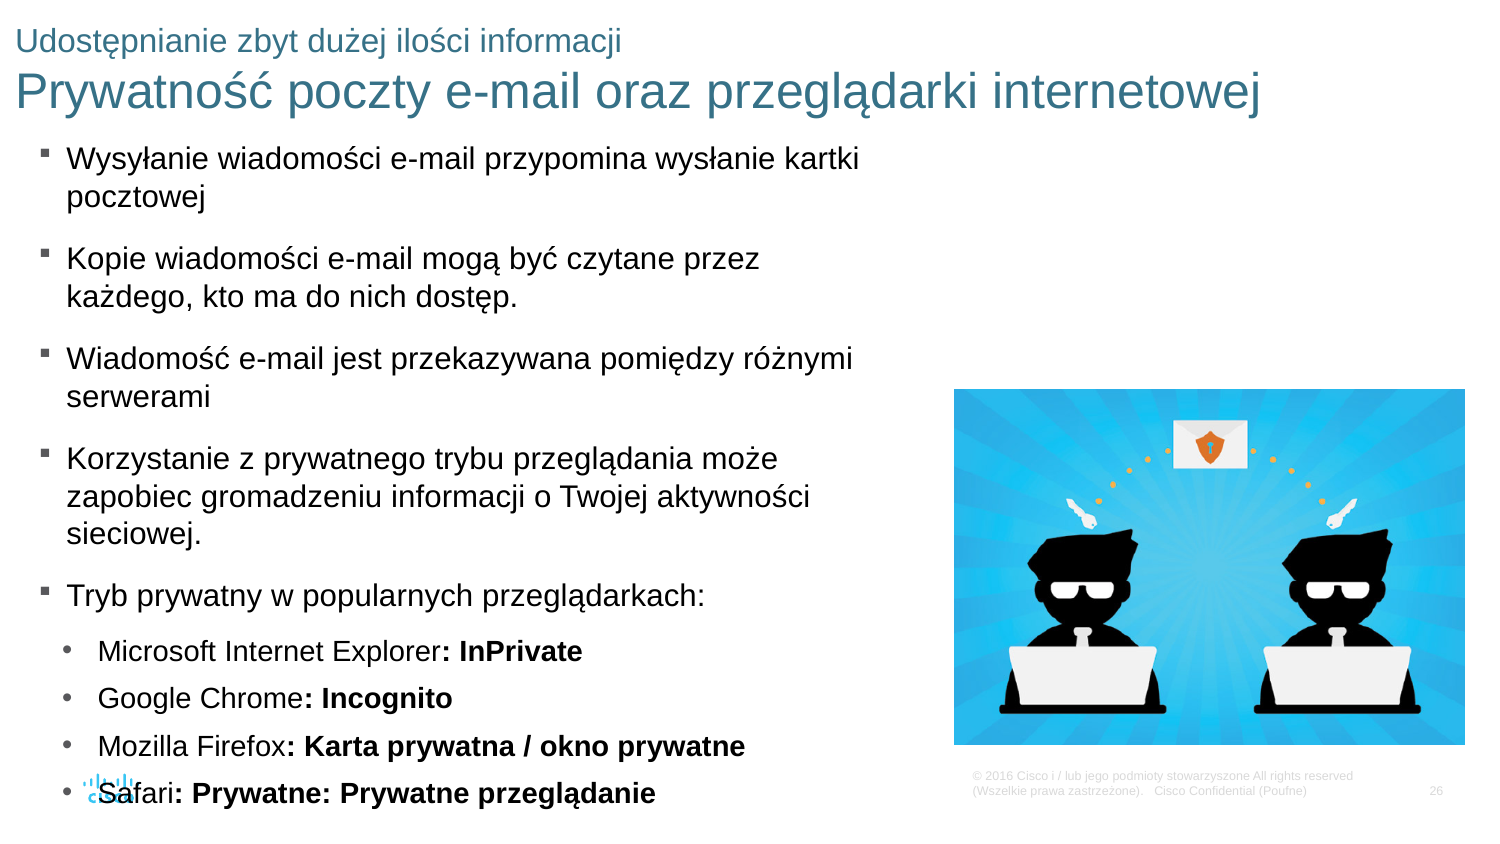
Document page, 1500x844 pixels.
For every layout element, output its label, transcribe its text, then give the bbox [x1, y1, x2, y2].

picture [954, 389, 1465, 746]
title Udostępnianie zbyt dużej ilości informacji Prywatność poczty e-mail oraz przeglądarki internetowej [0, 6, 1500, 131]
list Wysyłanie wiadomości e-mail przypomina wysłanie kartki pocztowej Kopie wiadomości e-mail mogą być czytane przez każdego, kto ma do nich dostęp. Wiadomość e-mail jest przekazywana pomiędzy różnymi serwerami Korzystanie z prywatnego trybu przeglądania może zapobiec gromadzeniu informacji o Twojej aktywności sieciowej. Tryb prywatny w popularnych przeglądarkach: Microsoft Internet Explorer: InPrivate Google Chrome: Incognito Mozilla Firefox: Karta prywatna / okno prywatne Safari: Prywatne: Prywatne przeglądanie [23, 131, 905, 813]
